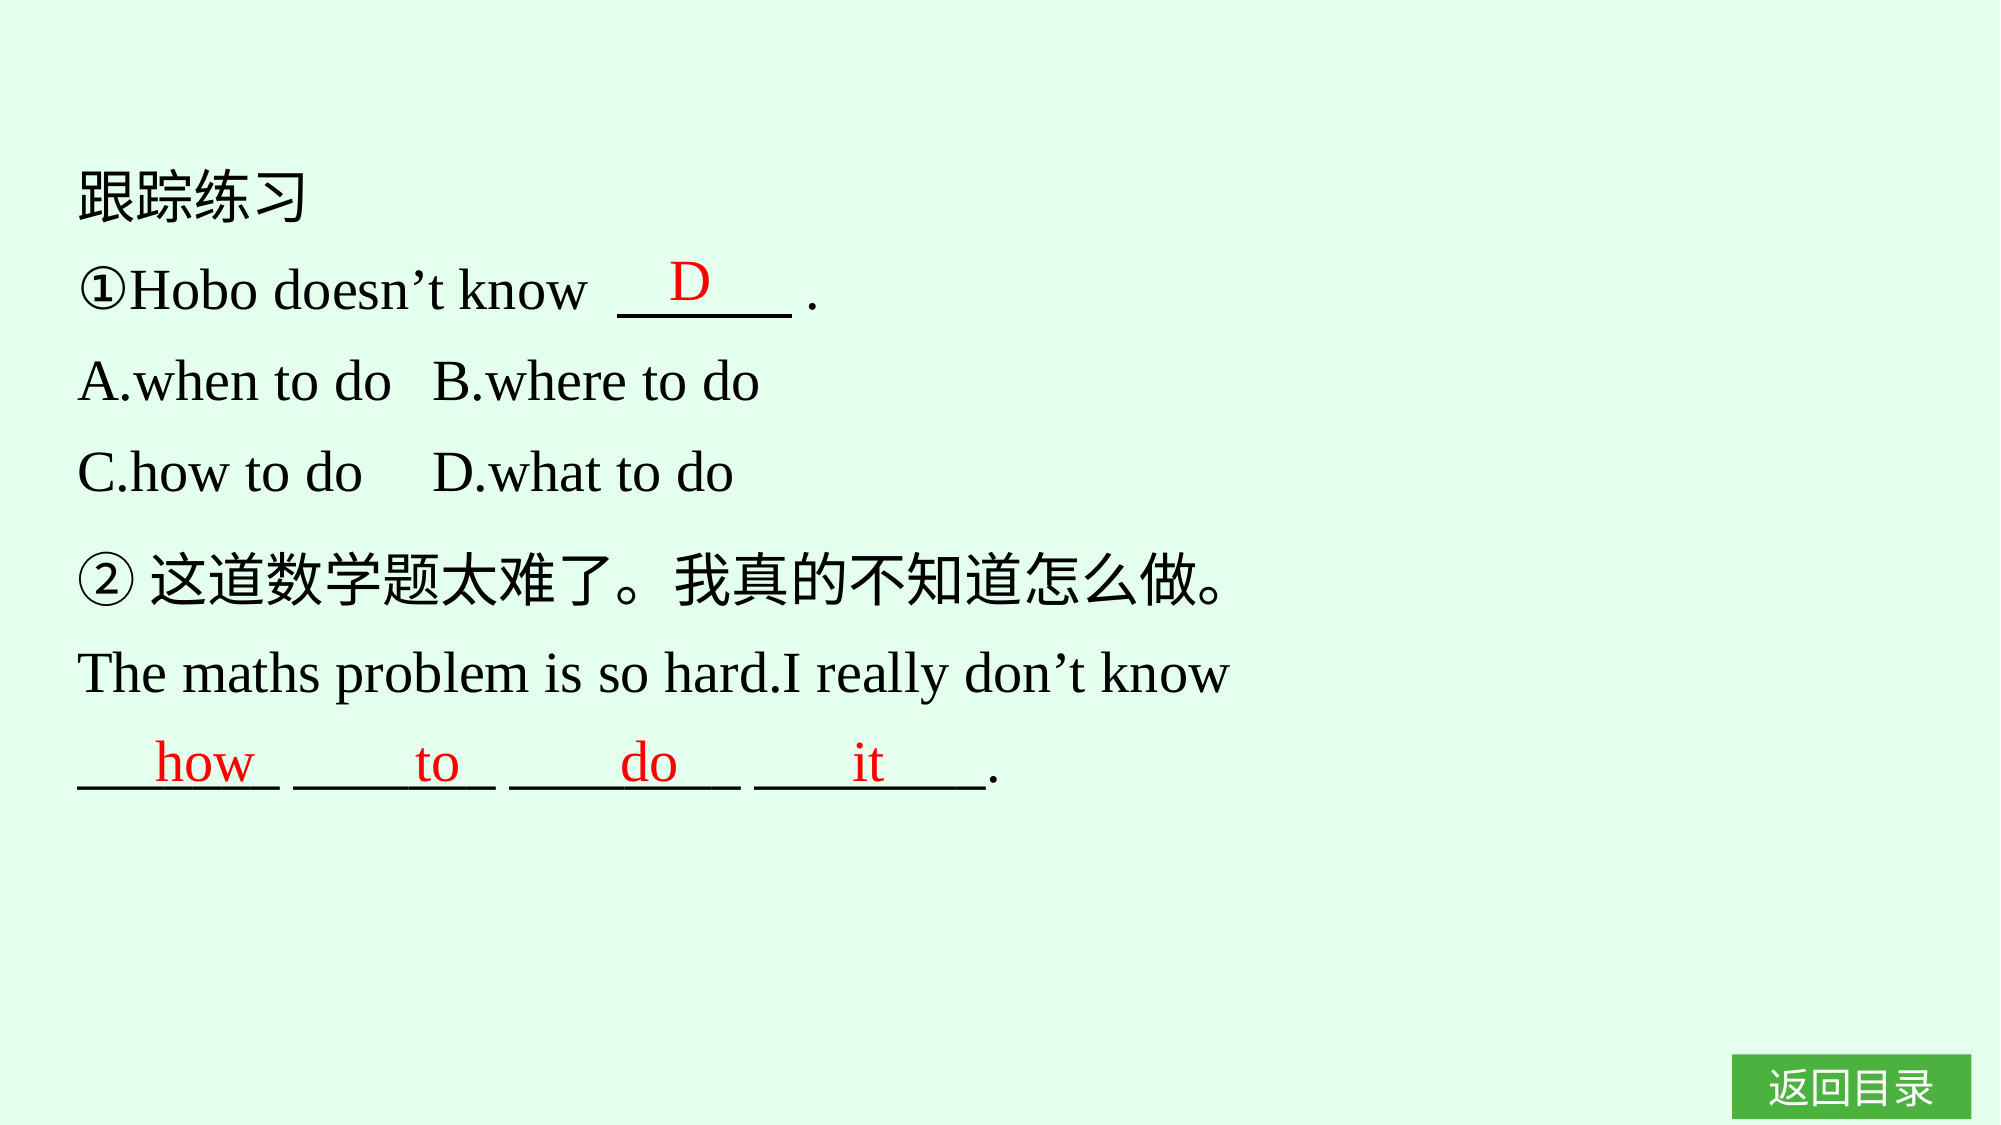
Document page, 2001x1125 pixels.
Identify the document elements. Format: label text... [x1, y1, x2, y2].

text_box D [655, 220, 727, 320]
text_box how to do it [140, 694, 915, 801]
text_box ②这道数学题太难了。我真的不知道怎么做。 The maths problem is so hard.I really don’t know _______ _______ ________ ________. [62, 514, 1938, 802]
text_box 跟踪练习 ①Hobo doesn’t know . A.when to do B.where to do C.how to do D.what to do [62, 131, 1938, 511]
